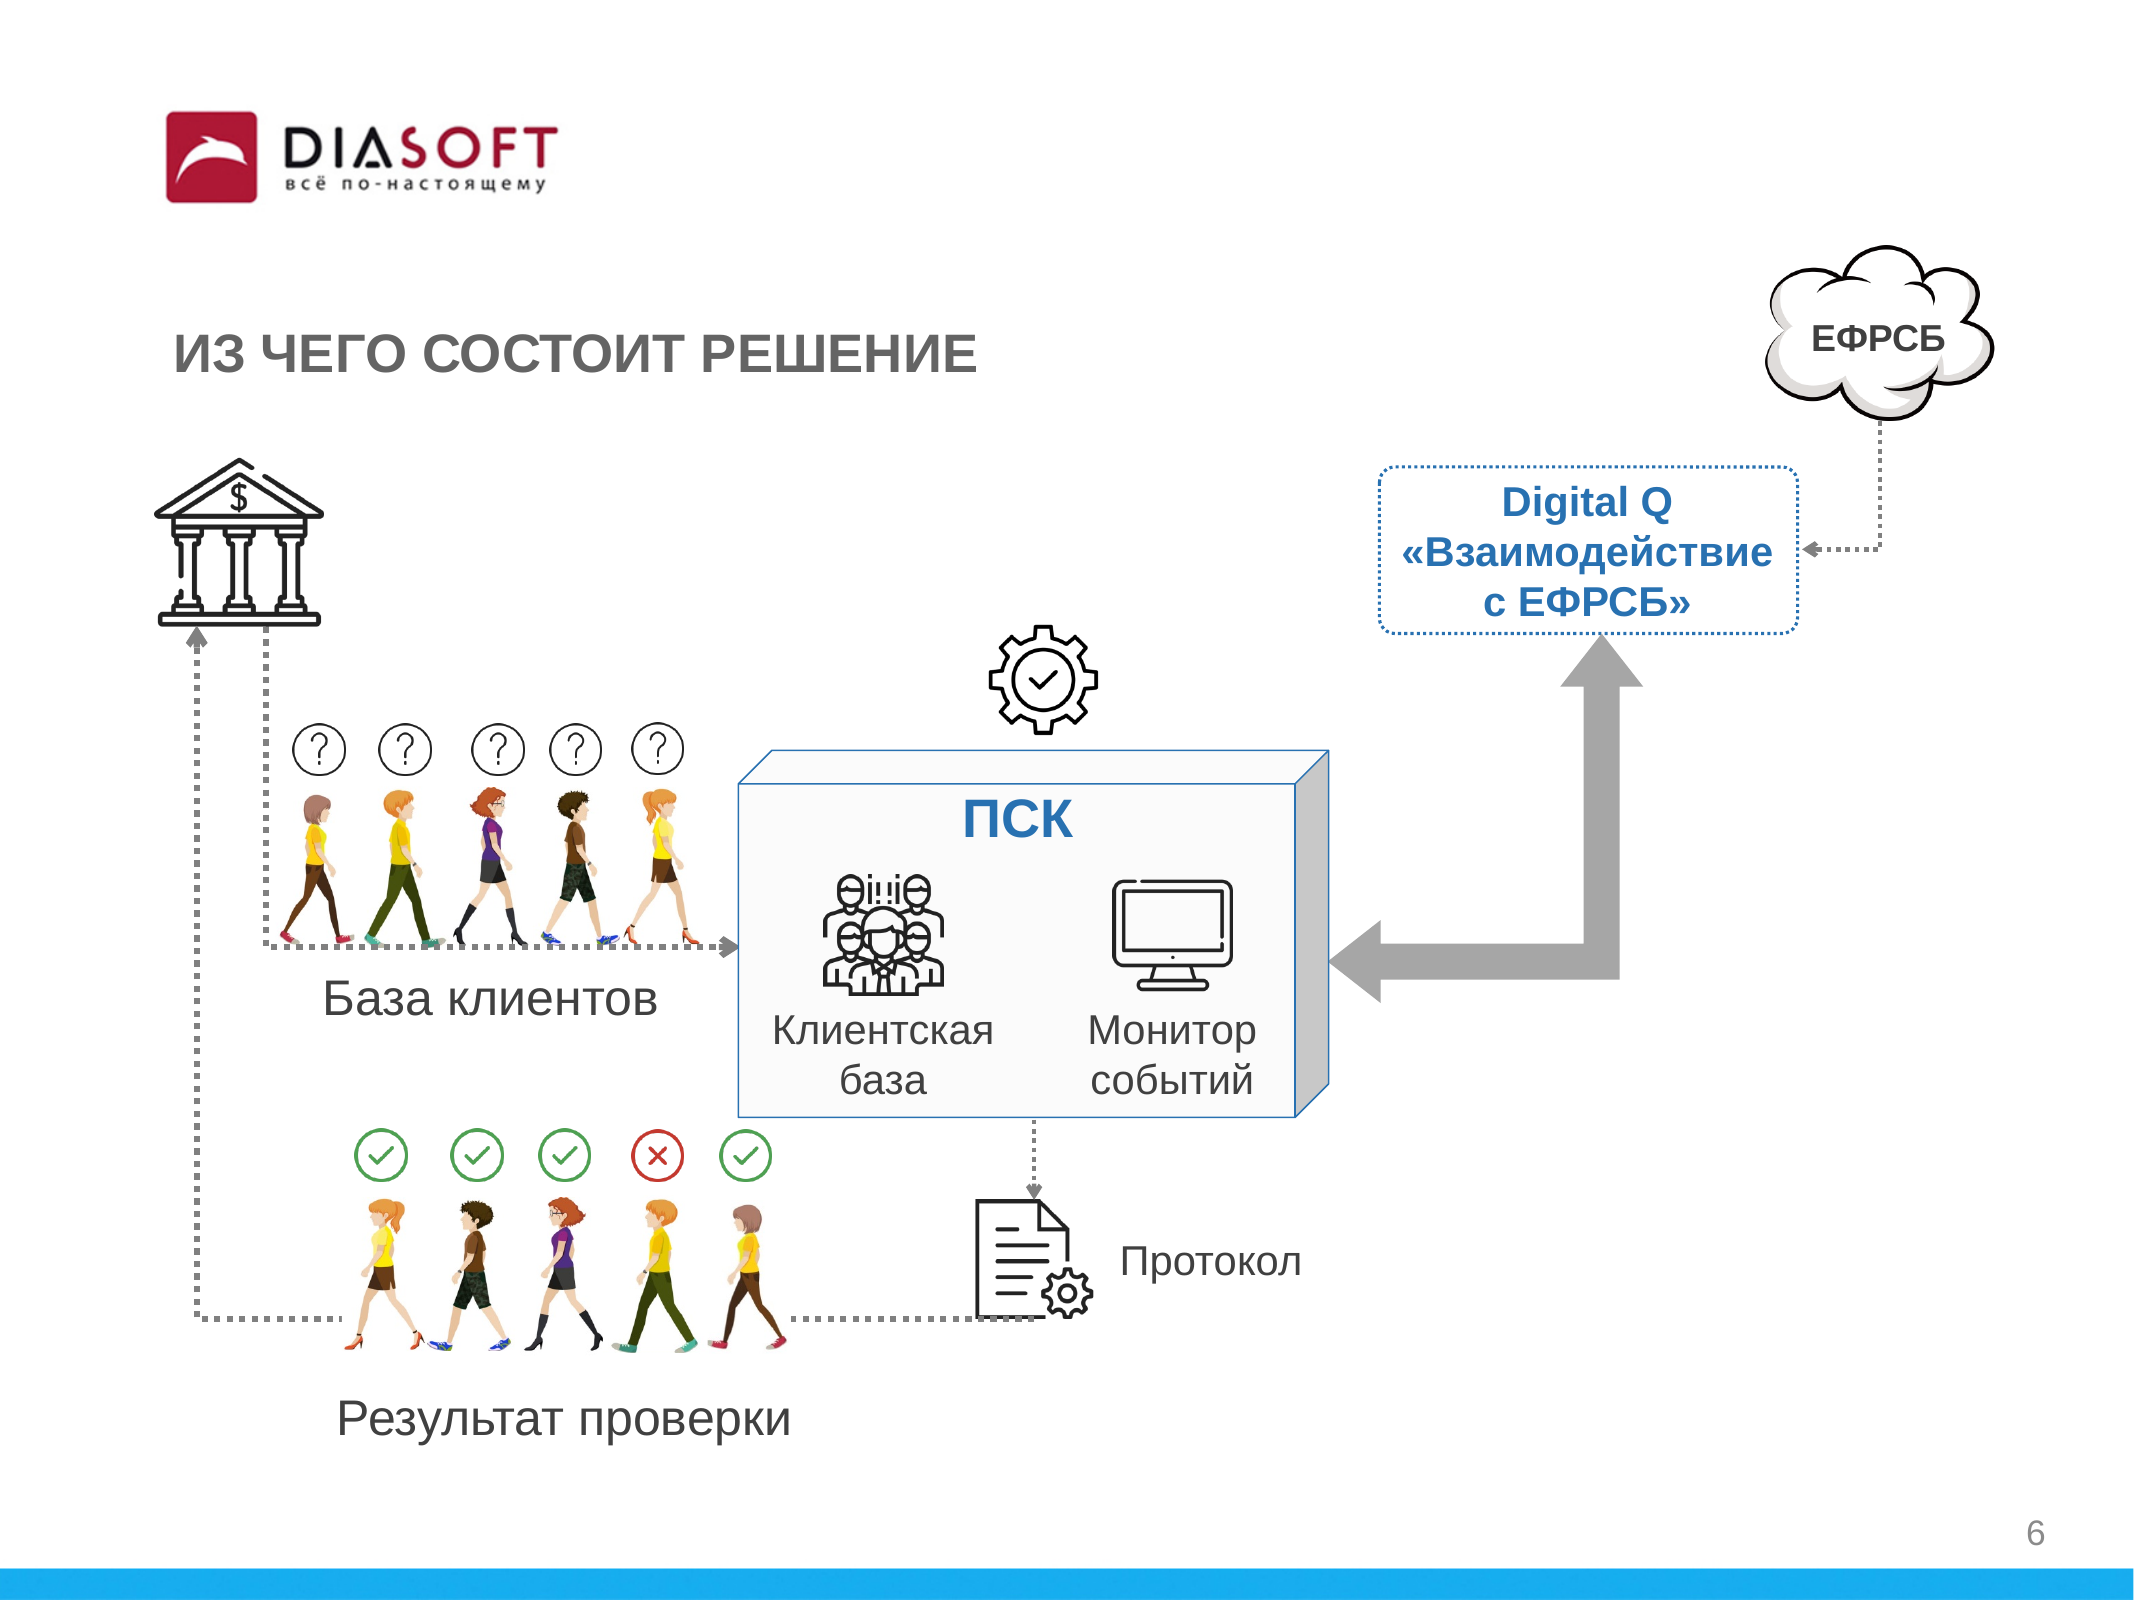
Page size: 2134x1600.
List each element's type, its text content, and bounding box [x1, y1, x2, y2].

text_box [1743, 244, 2014, 422]
text_box Протокол [1104, 1226, 1412, 1292]
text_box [341, 1195, 792, 1356]
text_box 6 [1587, 1489, 2068, 1575]
text_box Результат проверки [292, 1399, 837, 1453]
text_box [1776, 446, 1906, 525]
text_box [1333, 642, 1644, 1004]
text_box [268, 553, 963, 1392]
picture [0, 0, 2134, 1600]
text_box ИЗ ЧЕГО СОСТОИТ РЕШЕНИЕ [161, 306, 1737, 385]
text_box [731, 750, 1329, 1118]
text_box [1372, 466, 1803, 634]
